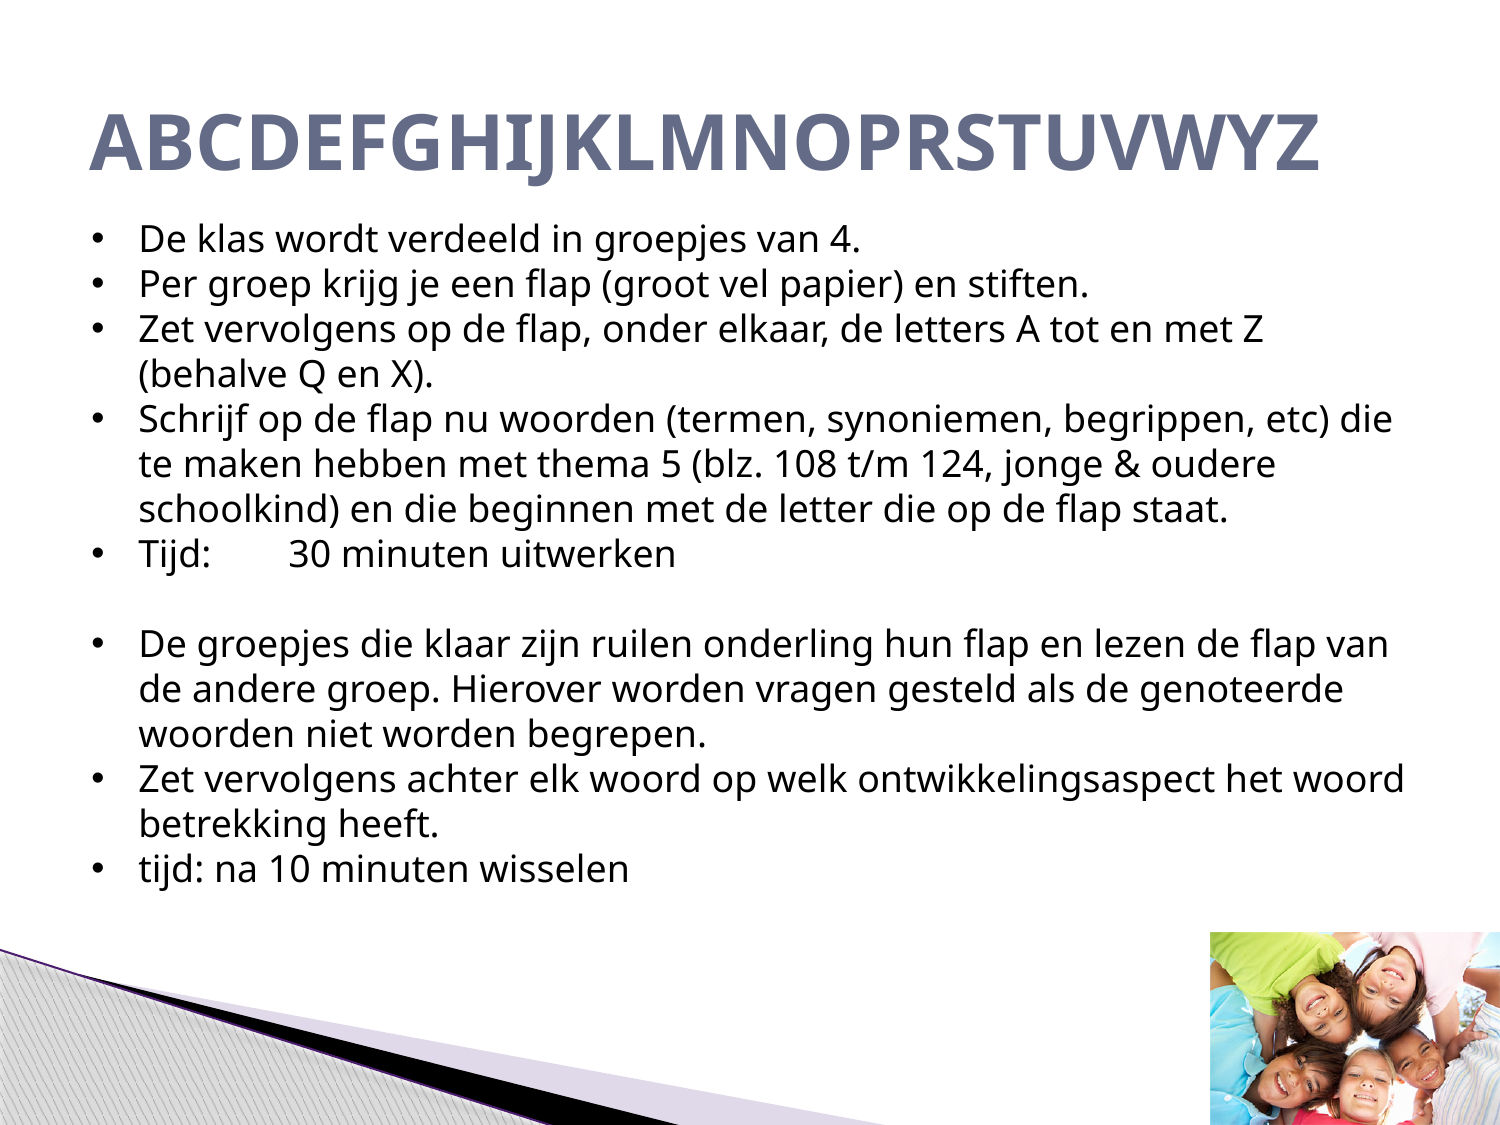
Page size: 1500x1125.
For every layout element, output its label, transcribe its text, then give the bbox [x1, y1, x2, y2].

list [1210, 931, 1500, 1125]
title ABCDEFGHIJKLMNOPRSTUVWYZ [75, 45, 1425, 233]
text_box De klas wordt verdeeld in groepjes van 4. Per groep krijg je een flap (groot vel papier) en stiften. Zet vervolgens op de flap, onder elkaar, de letters A tot en met Z (behalve Q en X). Schrijf op de flap nu woorden (termen, synoniemen, begrippen, etc) die te maken hebben met thema 5 (blz. 108 t/m 124, jonge & oudere schoolkind) en die beginnen met de letter die op de flap staat. Tijd: 30 minuten uitwerken De groepjes die klaar zijn ruilen onderling hun flap en lezen de flap van de andere groep. Hierover worden vragen gesteld als de genoteerde woorden niet worden begrepen. Zet vervolgens achter elk woord op welk ontwikkelingsaspect het woord betrekking heeft. tijd: na 10 minuten wisselen [76, 208, 1436, 943]
